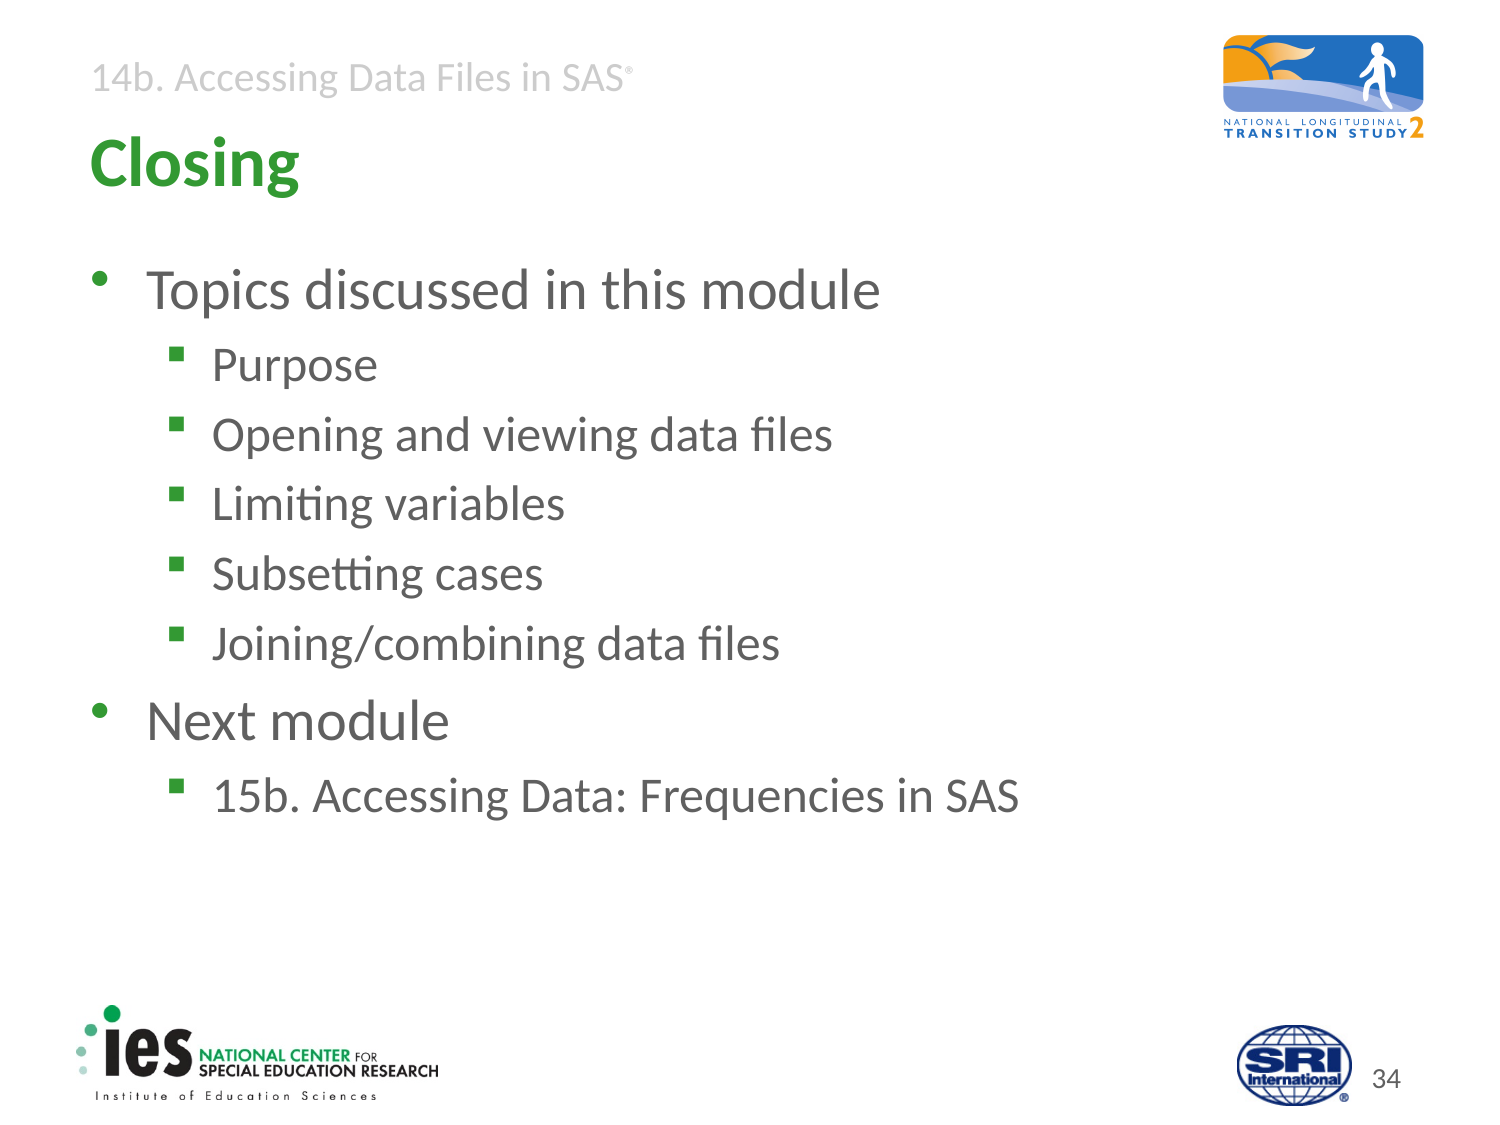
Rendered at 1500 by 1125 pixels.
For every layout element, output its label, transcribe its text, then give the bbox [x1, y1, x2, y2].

slide_number 33 [1312, 1051, 1417, 1125]
list Topics discussed in this module Purpose Opening and viewing data files Limiting variables Subsetting cases Joining/combining data files Next module 15b. Accessing Data: Frequencies in SAS [74, 243, 1426, 987]
picture [1237, 1025, 1352, 1106]
picture [76, 1005, 438, 1100]
title Closing [74, 90, 1426, 226]
